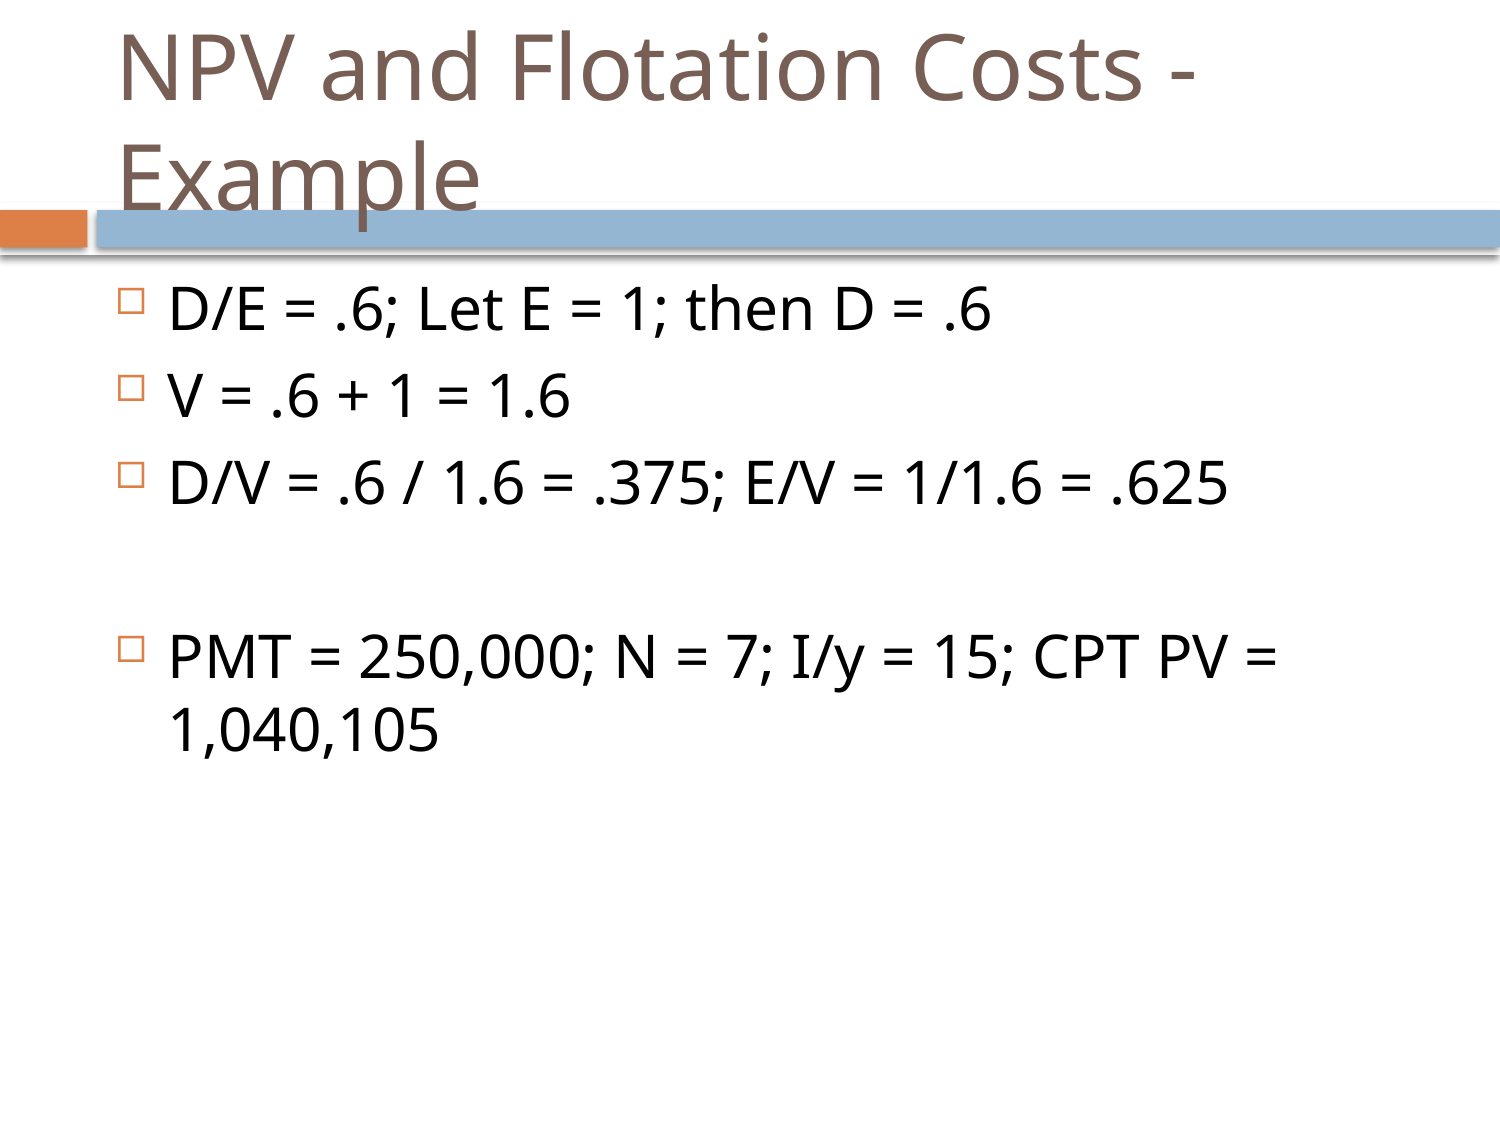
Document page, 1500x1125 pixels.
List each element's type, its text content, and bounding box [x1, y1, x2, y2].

list D/E = .6; Let E = 1; then D = .6 V = .6 + 1 = 1.6 D/V = .6 / 1.6 = .375; E/V = 1/1.6 = .625 PMT = 250,000; N = 7; I/y = 15; CPT PV = 1,040,105 [100, 262, 1438, 1000]
title NPV and Flotation Costs - Example [100, 37, 1438, 200]
